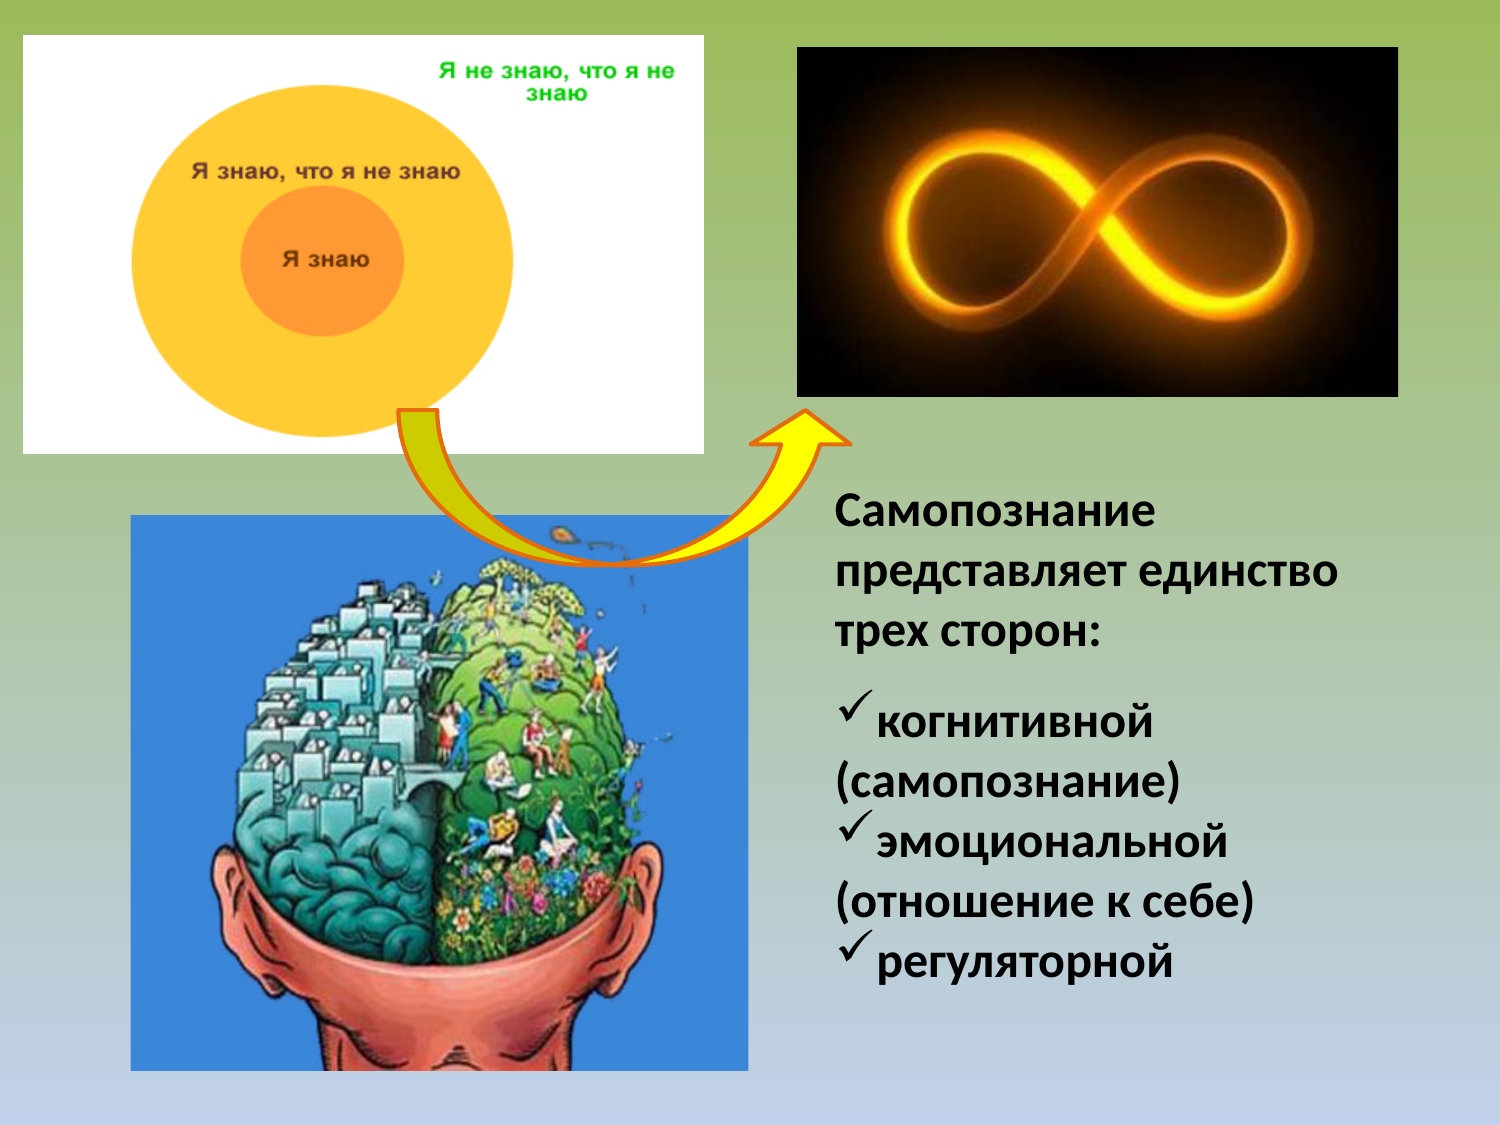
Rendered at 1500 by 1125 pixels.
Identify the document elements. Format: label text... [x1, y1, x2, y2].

text_box [446, 462, 491, 514]
picture [130, 515, 749, 1071]
text_box [732, 408, 853, 534]
picture [796, 46, 1399, 397]
picture [23, 34, 704, 454]
text_box [407, 462, 452, 514]
text_box Самопознание представляет единство трех сторон: [820, 468, 1454, 664]
text_box когнитивной (самопознание) эмоциональной (отношение к себе) регуляторной [820, 679, 1454, 1040]
